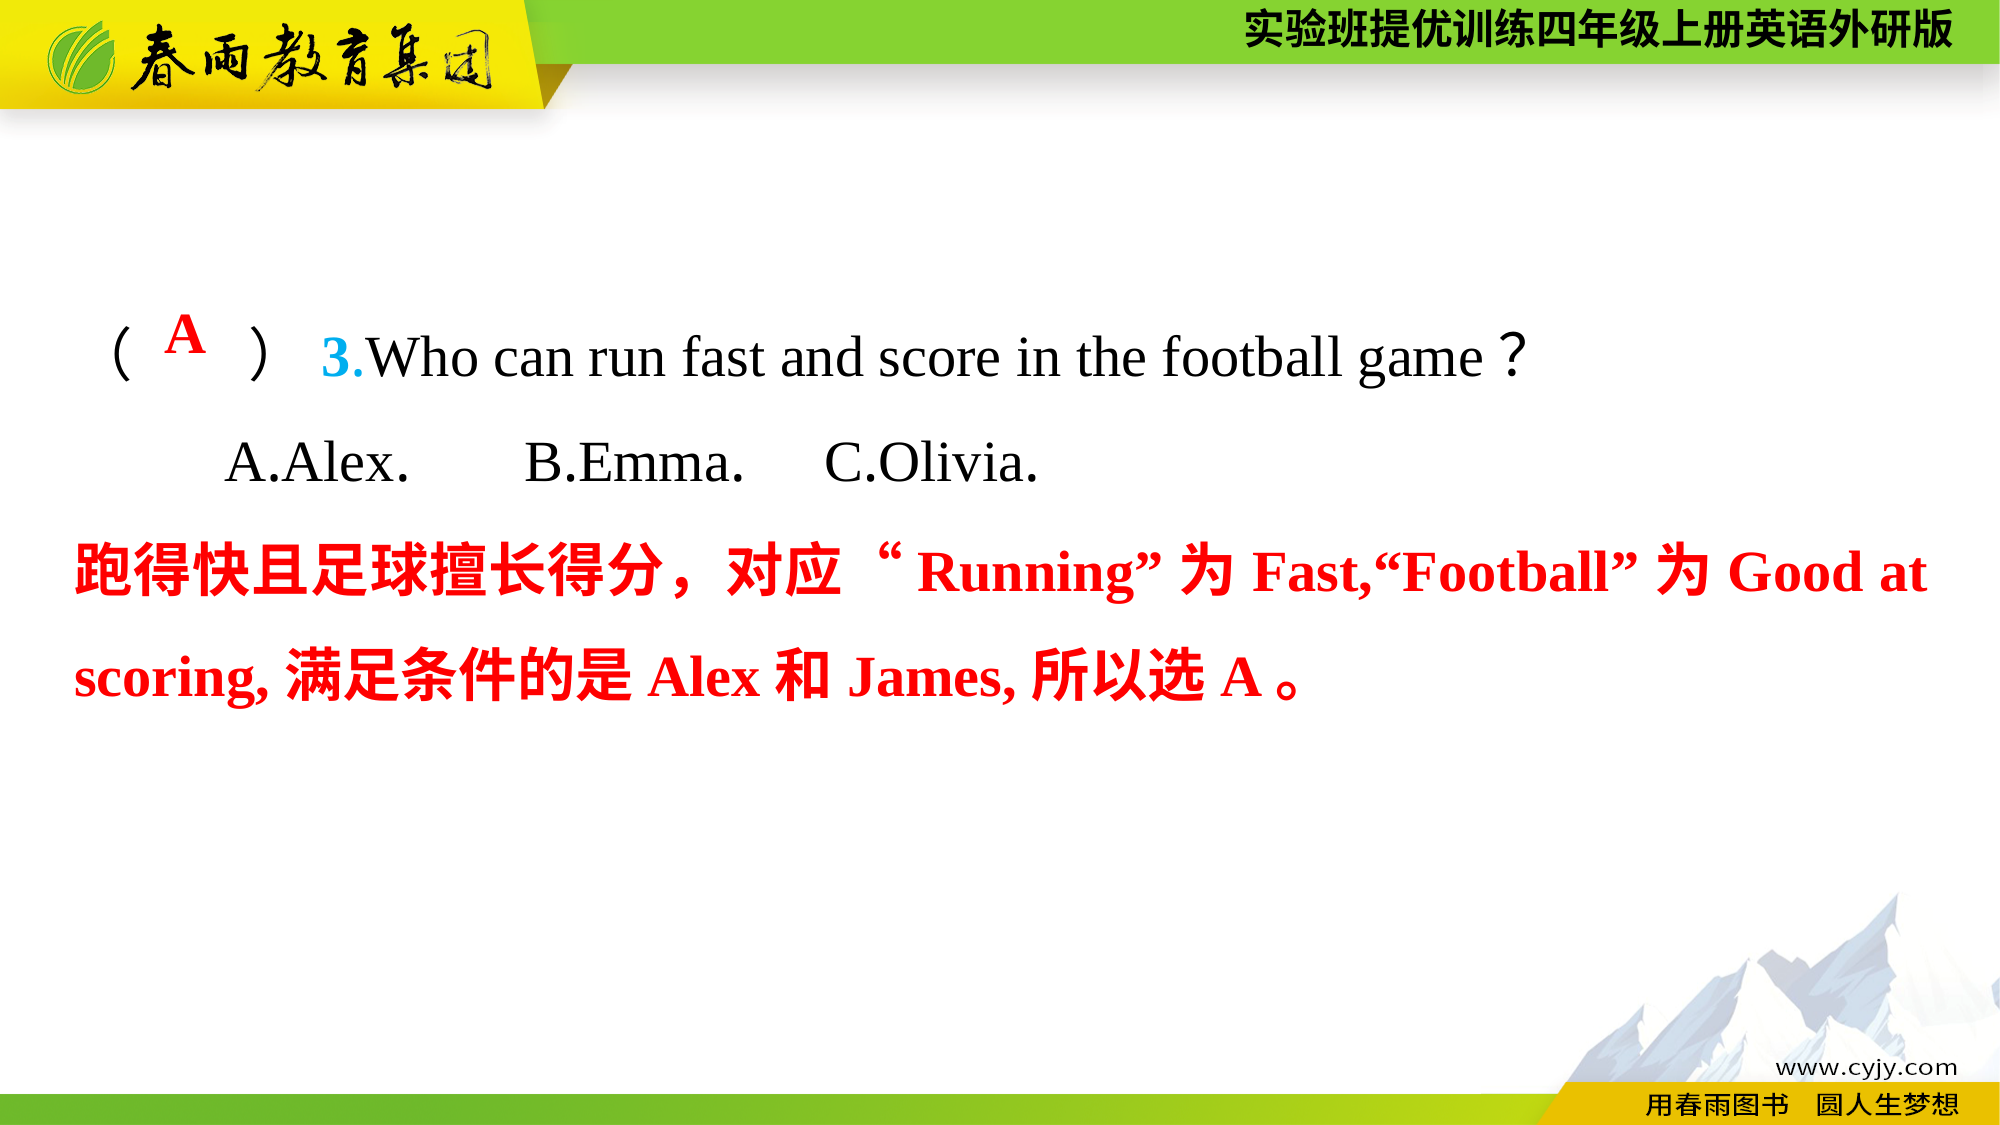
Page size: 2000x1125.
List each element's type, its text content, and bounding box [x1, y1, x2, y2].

text_box A [149, 287, 222, 373]
picture [0, 0, 2000, 1125]
text_box 跑得快且足球擅长得分，对应“Running”为Fast,“Football”为Good at scoring,满足条件的是Alex和James,所以选A。 [59, 490, 1944, 716]
list （ ）3.Who can run fast and score in the football game？ A.Alex. B.Emma. C.Olivia. [59, 275, 1944, 488]
